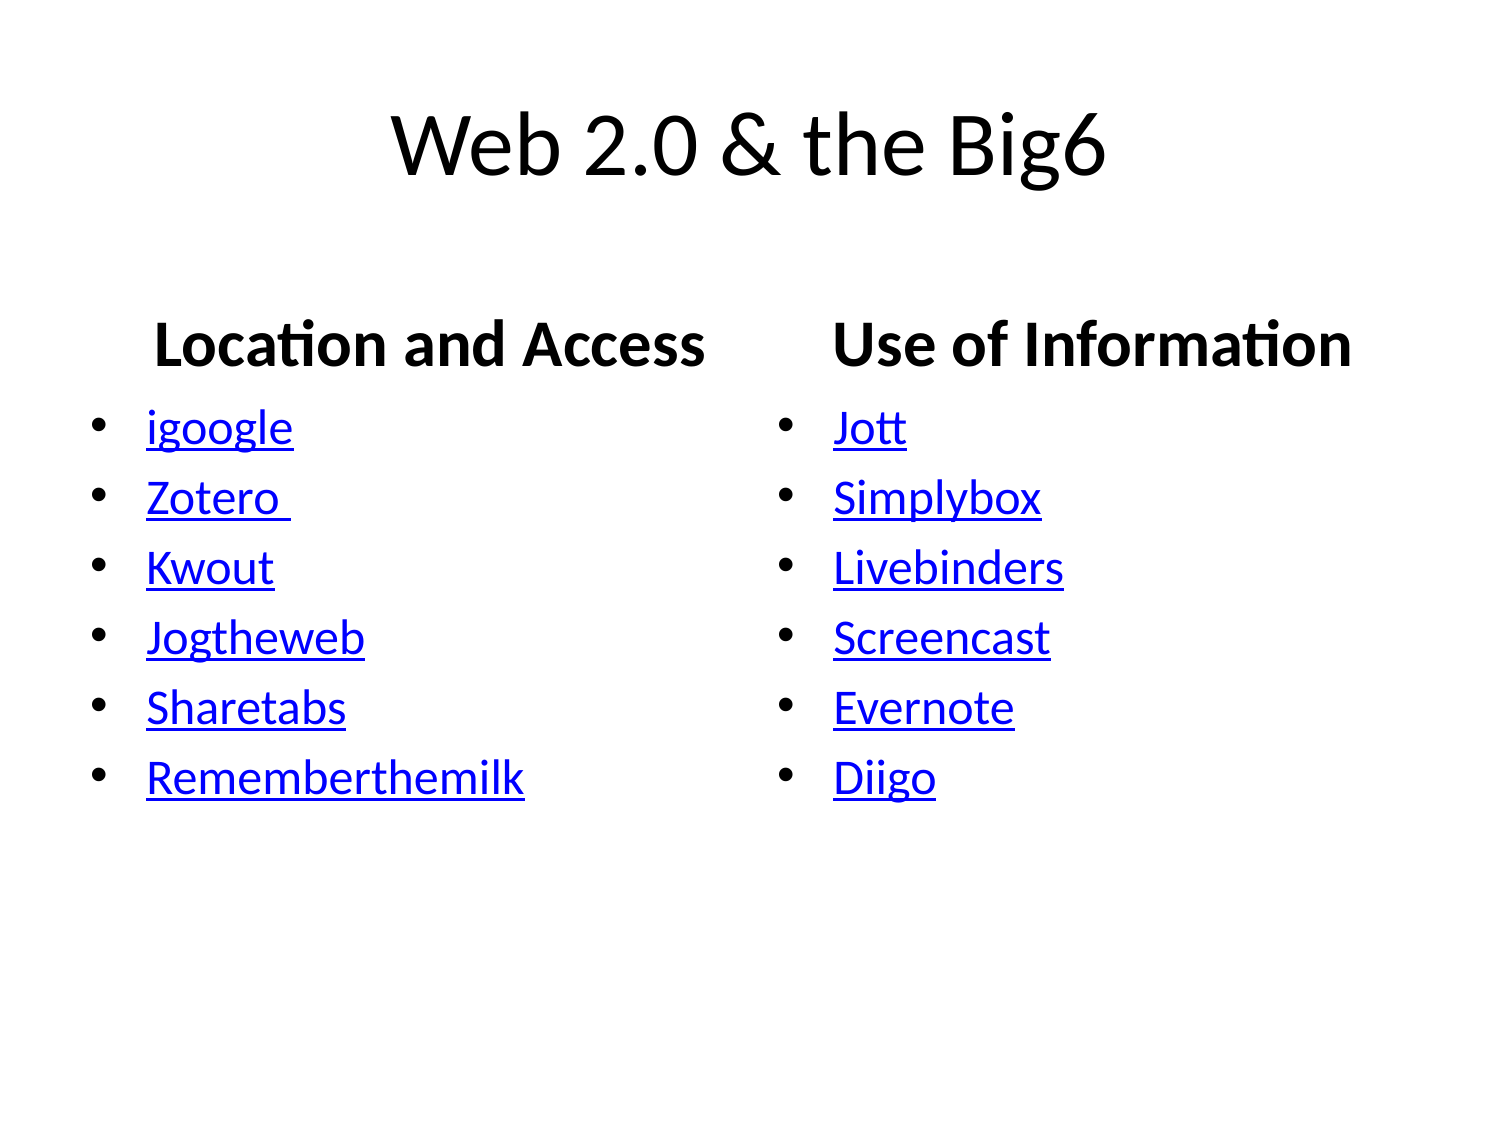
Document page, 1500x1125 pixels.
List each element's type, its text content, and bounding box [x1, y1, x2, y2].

title Web 2.0 & the Big6 [75, 45, 1425, 233]
list Location and Access [98, 251, 762, 387]
list Use of Information [762, 251, 1425, 387]
list Jott Simplybox Livebinders Screencast Evernote Diigo [761, 387, 1425, 1036]
list igoogle Zotero Kwout Jogtheweb Sharetabs Rememberthemilk [75, 387, 603, 878]
